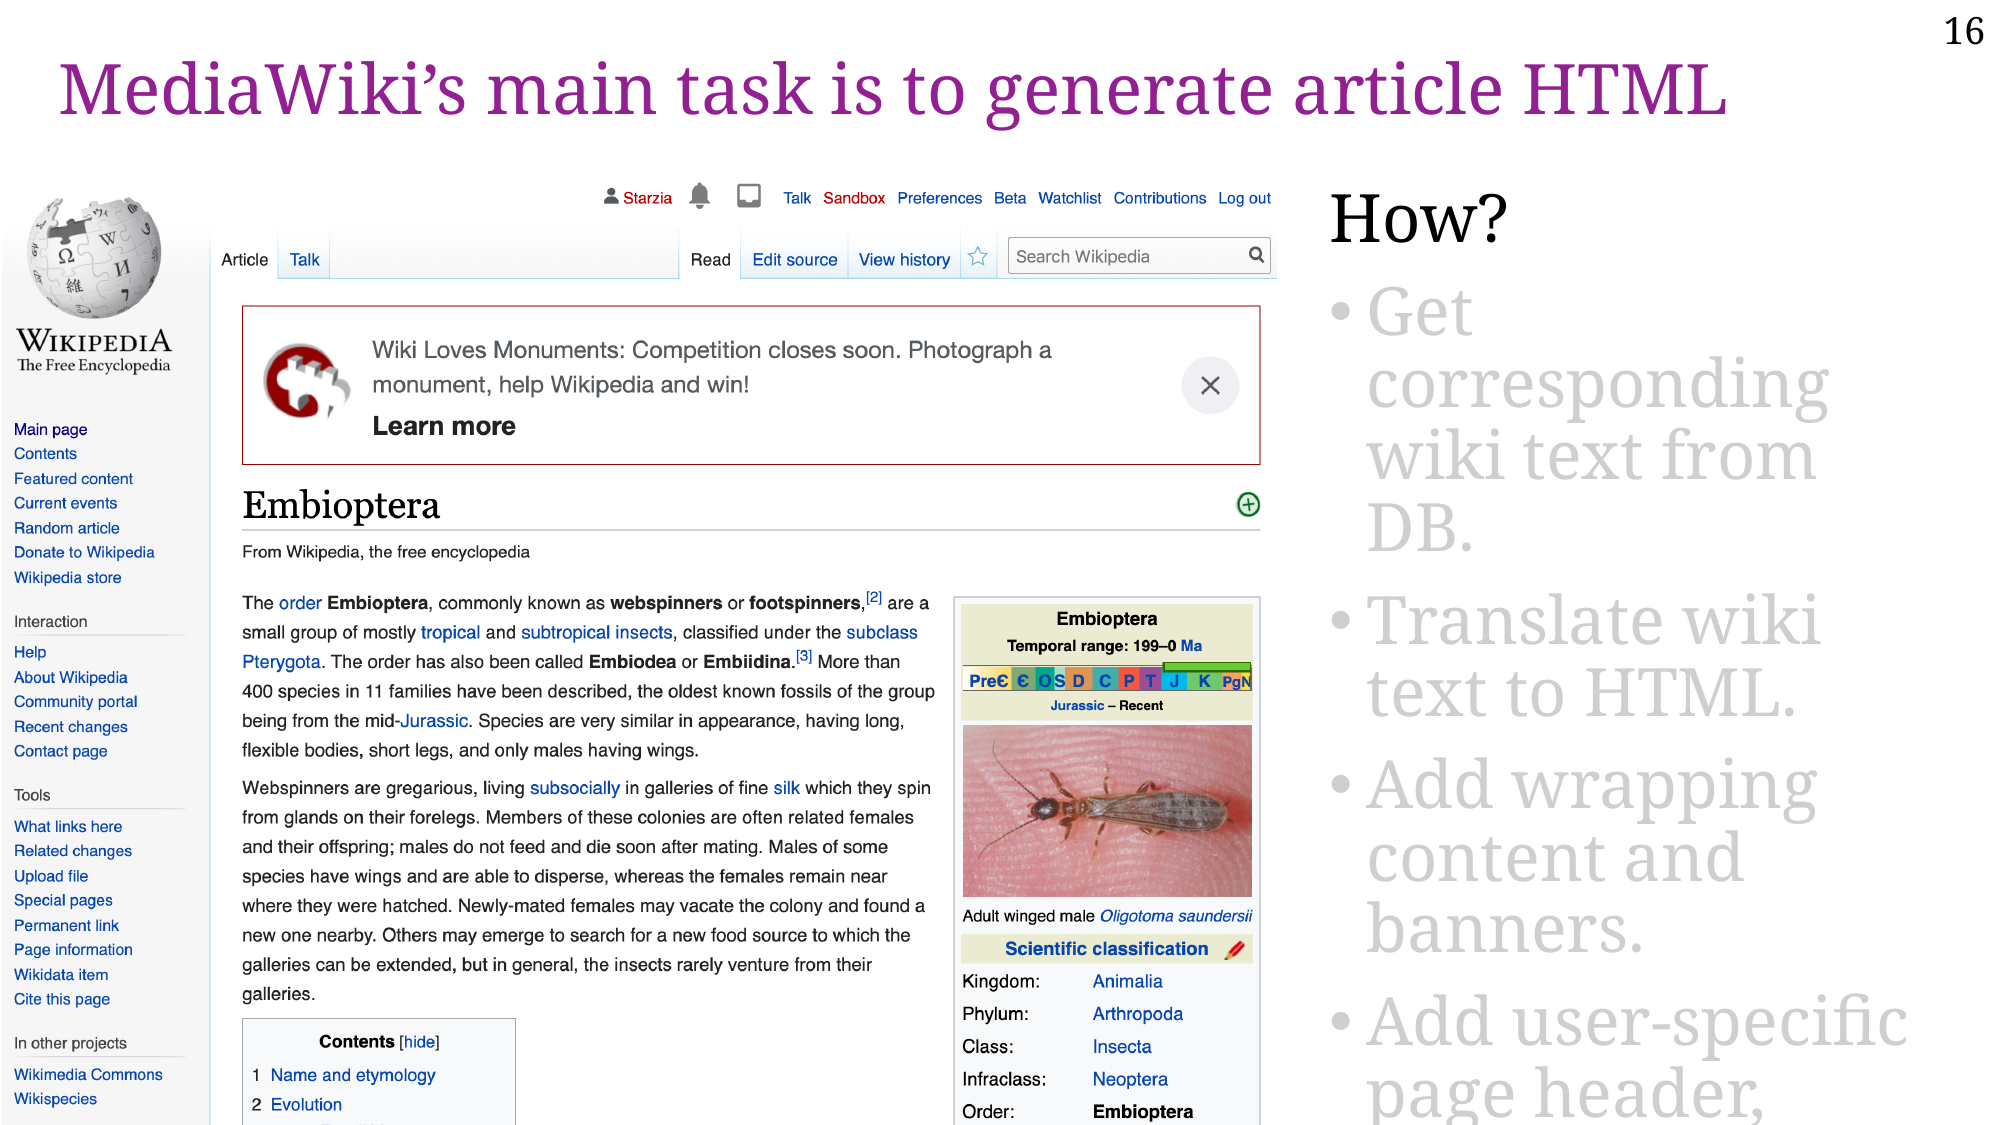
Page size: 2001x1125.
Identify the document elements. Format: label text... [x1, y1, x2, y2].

title MediaWiki’s main task is to generate article HTML [43, 25, 1953, 158]
list How? Get corresponding wiki text from DB. Translate wiki text to HTML. Add wrapping content and banners. Add user-specific page header, based on cookies in request. [1314, 177, 1953, 1101]
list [2, 177, 1277, 1125]
text_box 16 [1901, 0, 2000, 60]
